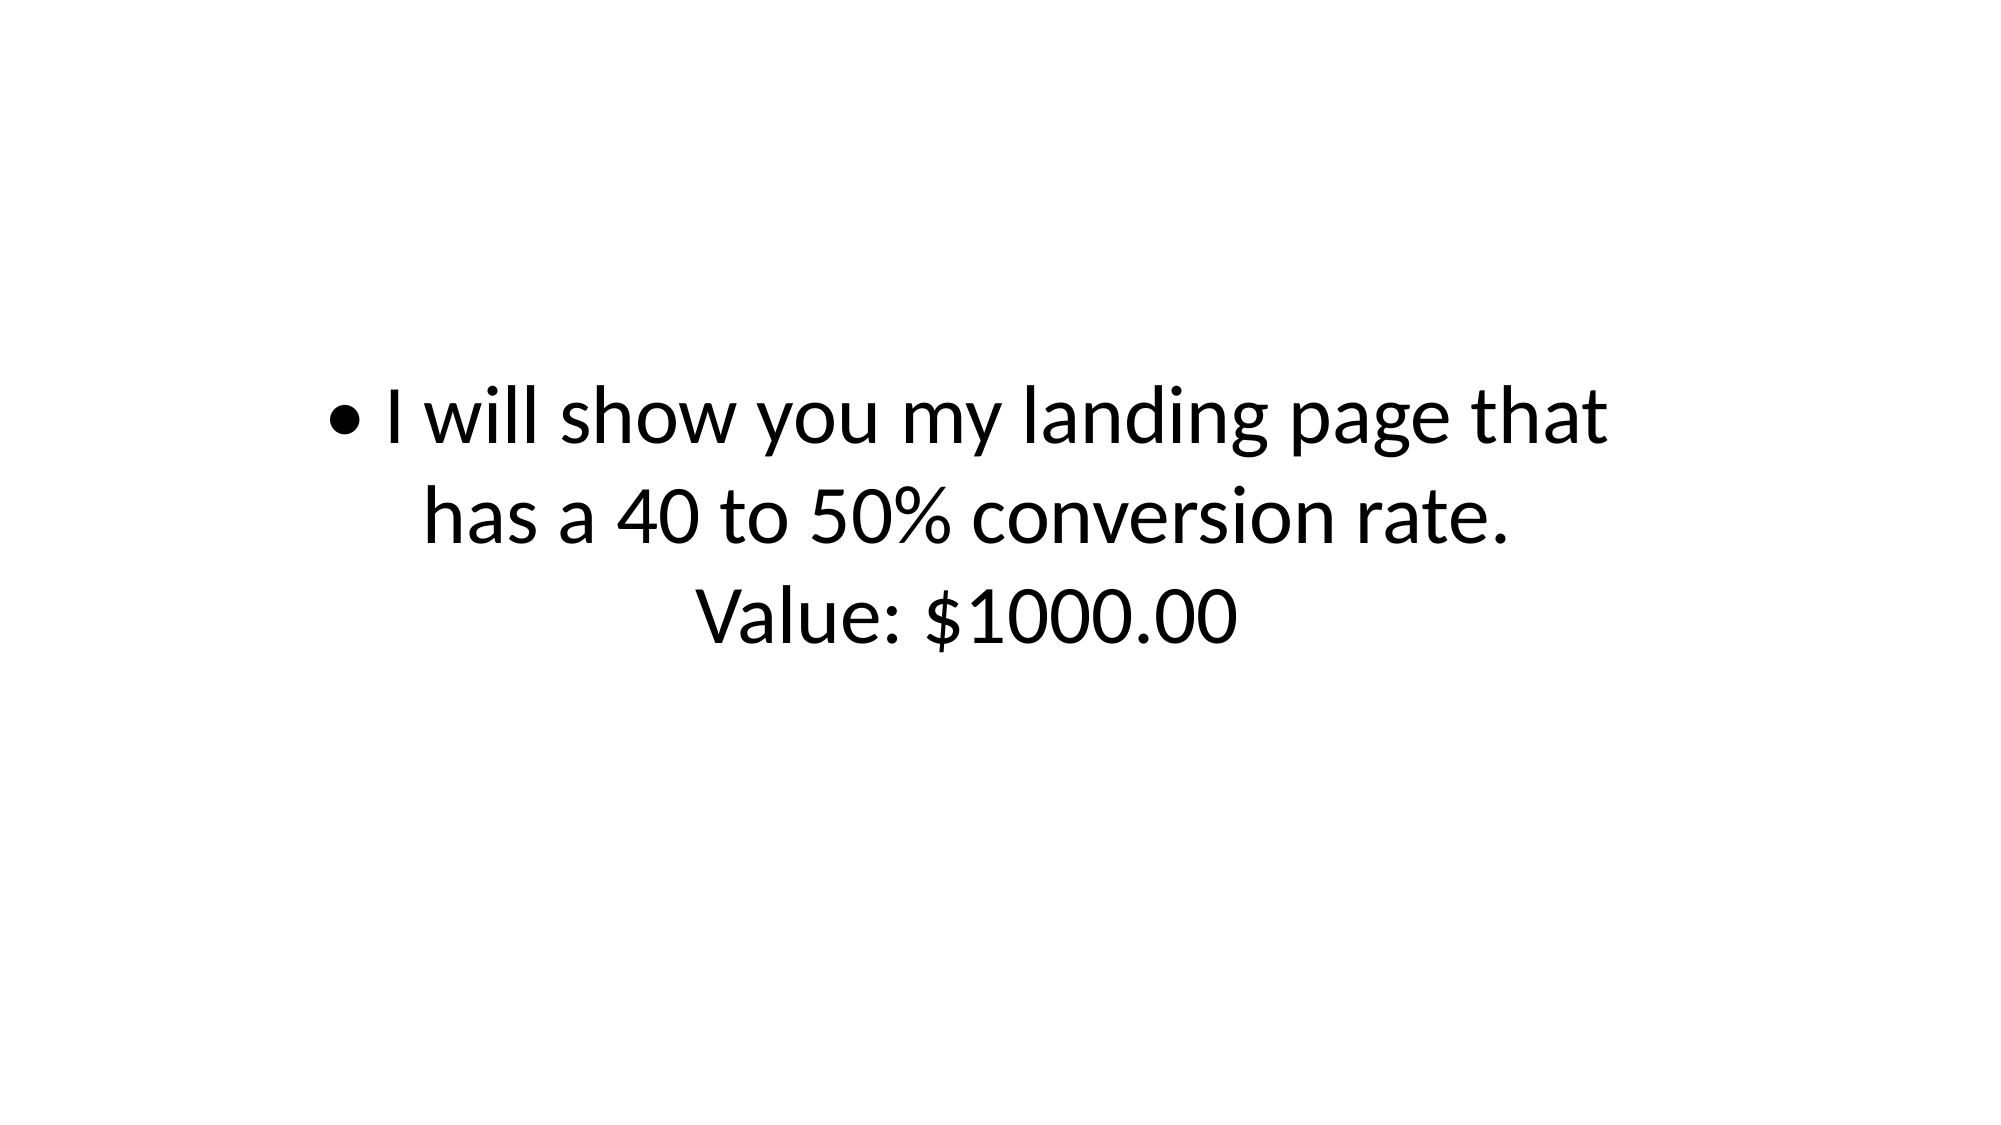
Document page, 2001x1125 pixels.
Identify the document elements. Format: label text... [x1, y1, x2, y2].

text_box • I will show you my landing page that has a 40 to 50% conversion rate. Value: $1000.00 [261, 352, 1674, 668]
